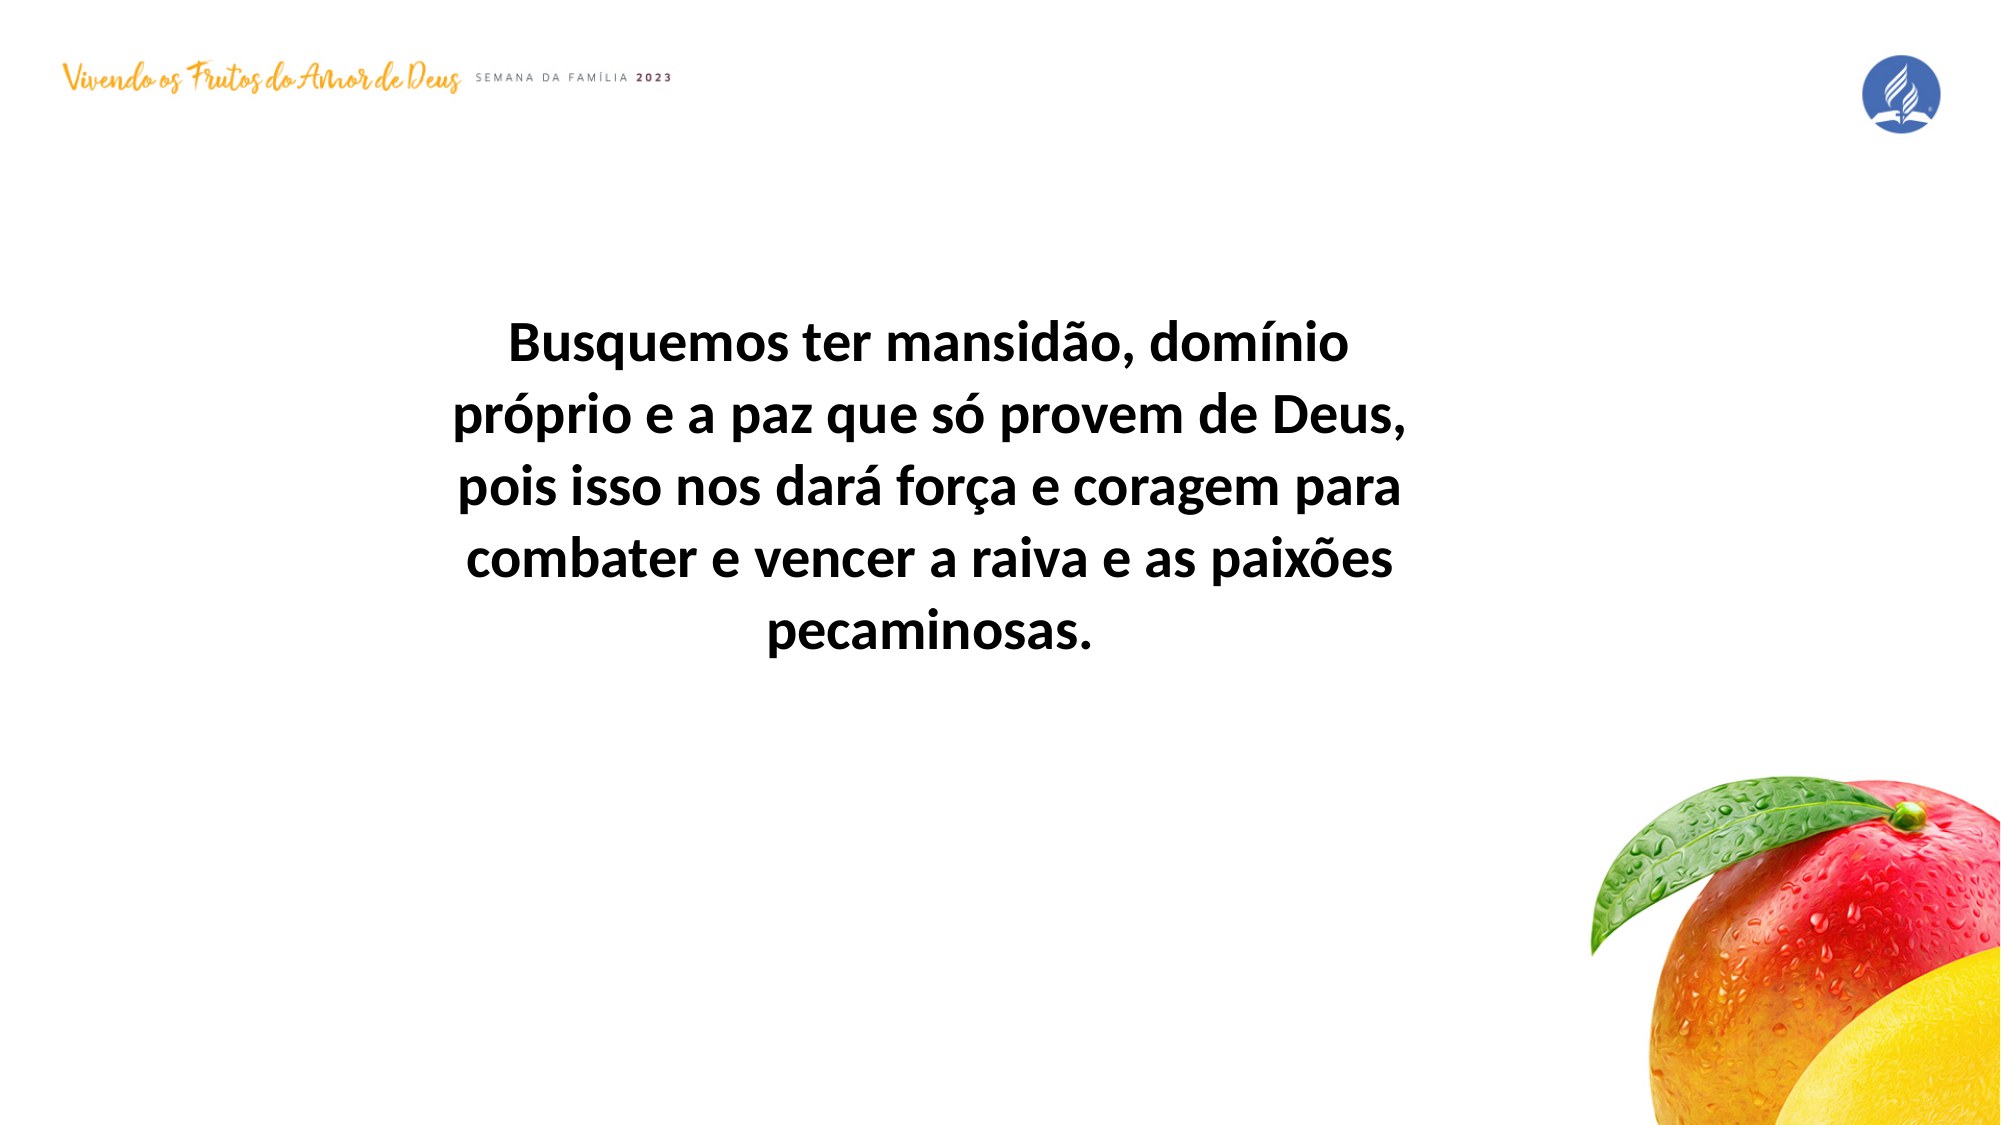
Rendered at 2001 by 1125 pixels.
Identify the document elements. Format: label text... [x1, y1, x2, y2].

text_box Busquemos ter mansidão, domínio próprio e a paz que só provem de Deus, pois isso nos dará força e coragem para combater e vencer a raiva e as paixões pecaminosas. [405, 293, 1463, 669]
picture [0, 0, 2001, 1125]
